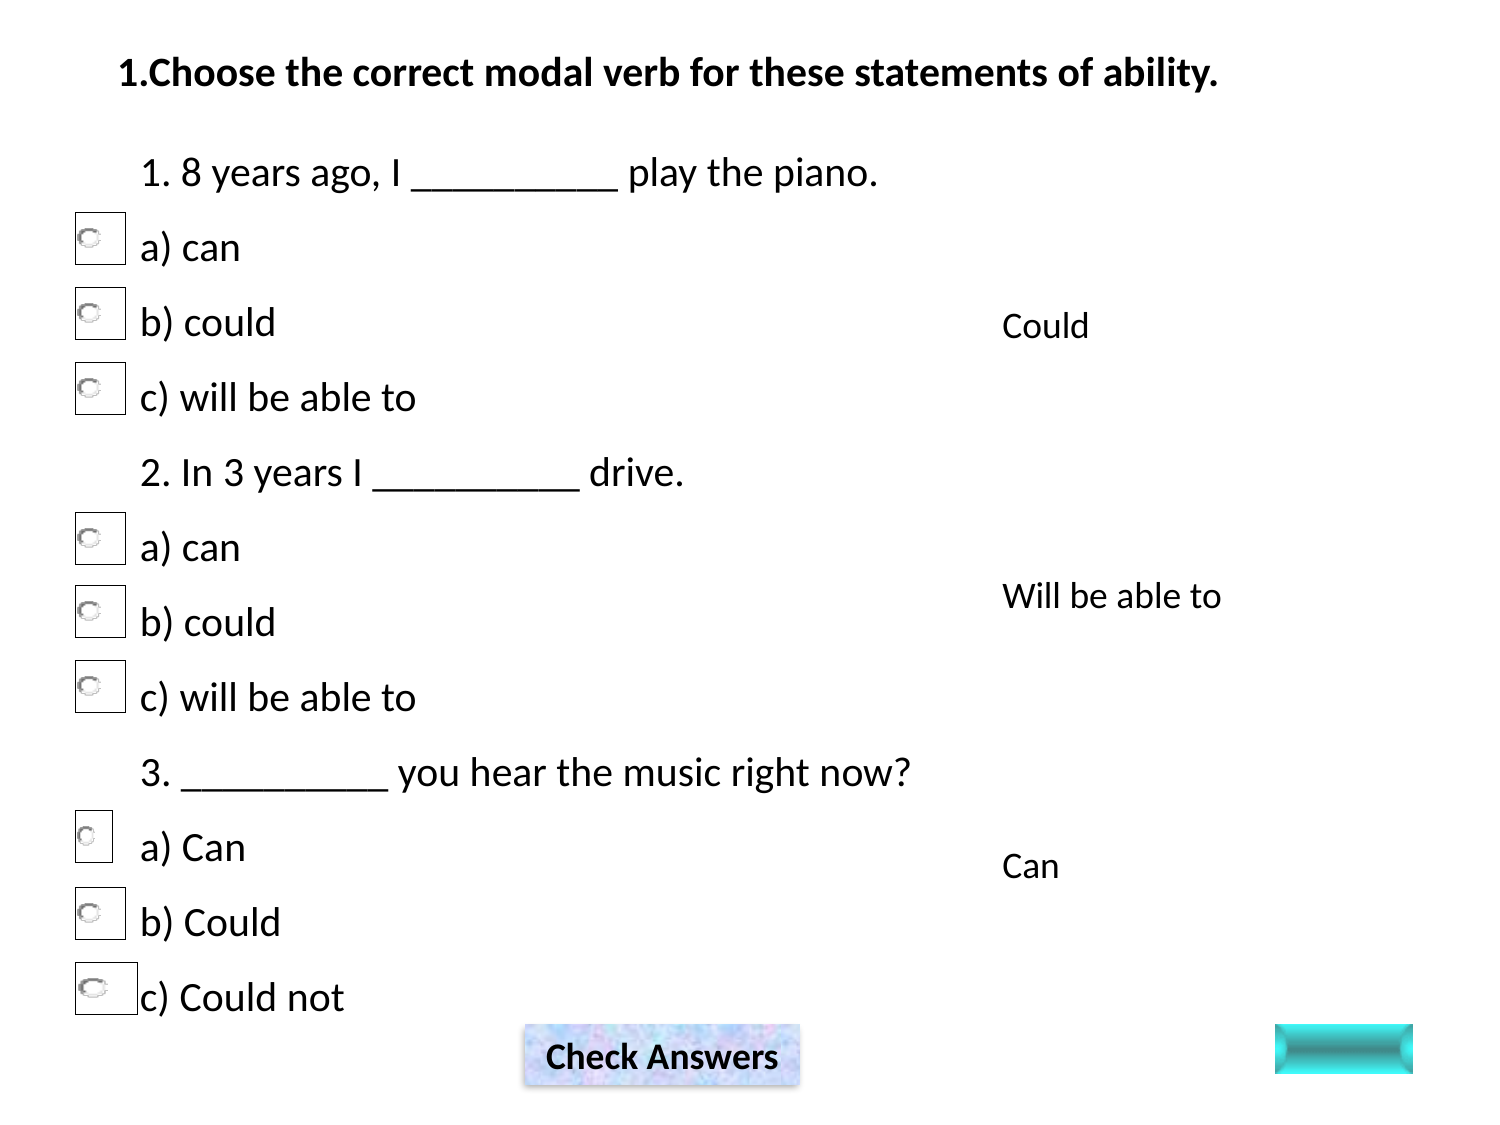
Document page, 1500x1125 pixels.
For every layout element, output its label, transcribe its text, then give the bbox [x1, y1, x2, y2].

picture [1274, 1024, 1413, 1074]
text_box 1. 8 years ago, I __________ play the piano. a) can b) could c) will be able to 2. In 3 years I __________ drive. a) can b) could c) will be able to 3. __________ you hear the music right now? a) Can b) Could c) Could not [124, 112, 963, 1028]
text_box Could Will be able to Can [987, 294, 1275, 894]
text_box Check Answers [525, 1024, 800, 1085]
text_box 1.Choose the correct modal verb for these statements of ability. [62, 37, 1275, 103]
